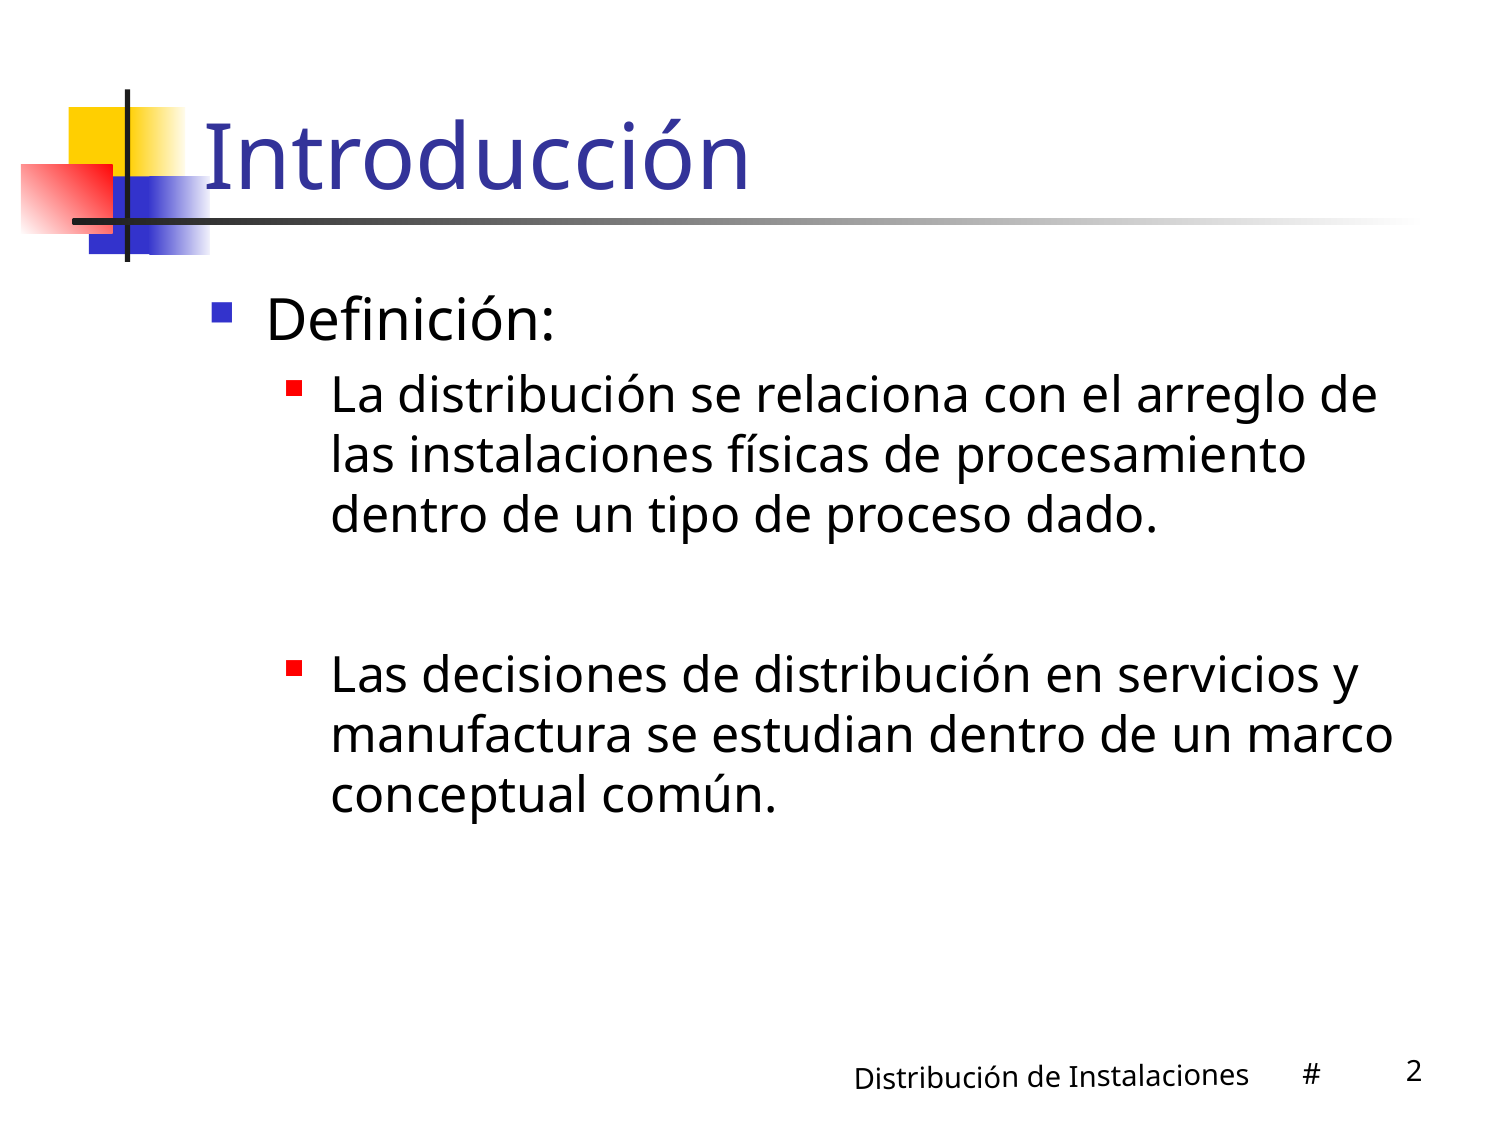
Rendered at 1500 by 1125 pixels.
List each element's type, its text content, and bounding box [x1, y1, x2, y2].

slide_number 2 [1124, 1024, 1438, 1101]
title Introducción [188, 27, 1468, 216]
list Definición: La distribución se relaciona con el arreglo de las instalaciones físicas de procesamiento dentro de un tipo de proceso dado. Las decisiones de distribución en servicios y manufactura se estudian dentro de un marco conceptual común. [193, 274, 1470, 1007]
footer Distribución de Instalaciones # [761, 1028, 1414, 1110]
